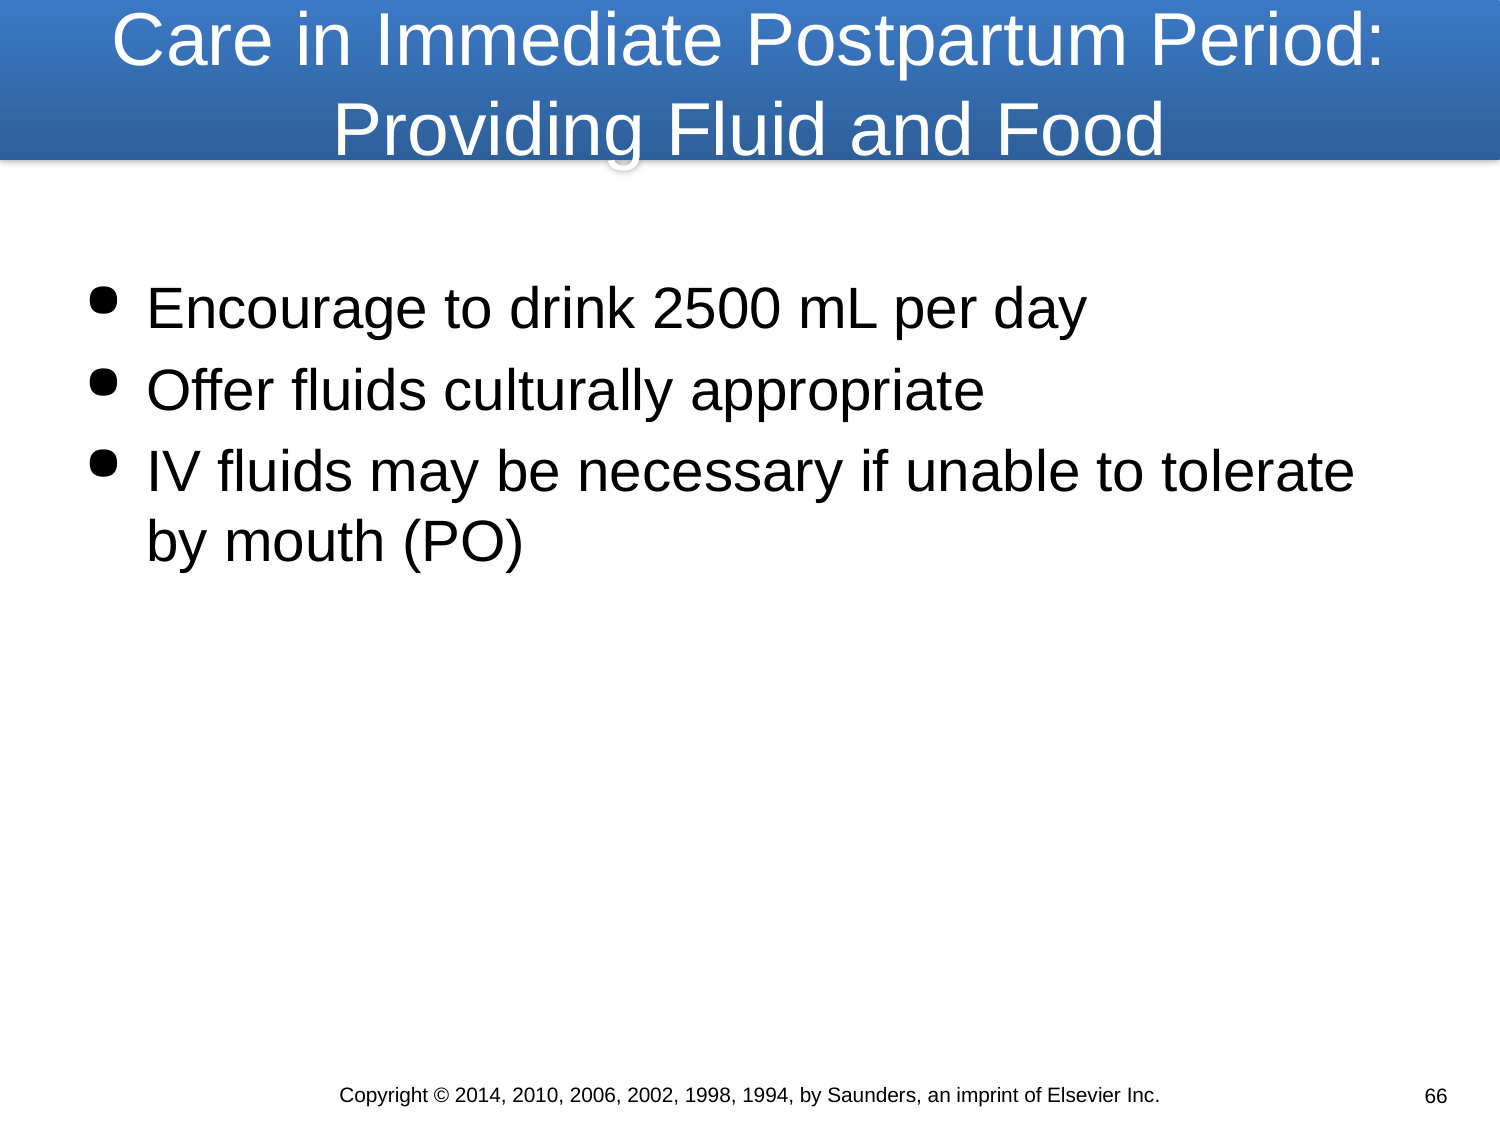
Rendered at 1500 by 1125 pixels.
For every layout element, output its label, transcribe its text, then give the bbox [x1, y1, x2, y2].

slide_number 66 [1362, 1065, 1463, 1125]
footer Copyright © 2014, 2010, 2006, 2002, 1998, 1994, by Saunders, an imprint of Elsevier Inc. [187, 1062, 1313, 1125]
list Encourage to drink 2500 mL per day Offer fluids culturally appropriate IV fluids may be necessary if unable to tolerate by mouth (PO) [75, 262, 1425, 1005]
title Care in Immediate Postpartum Period: Providing Fluid and Food [0, 0, 1500, 160]
